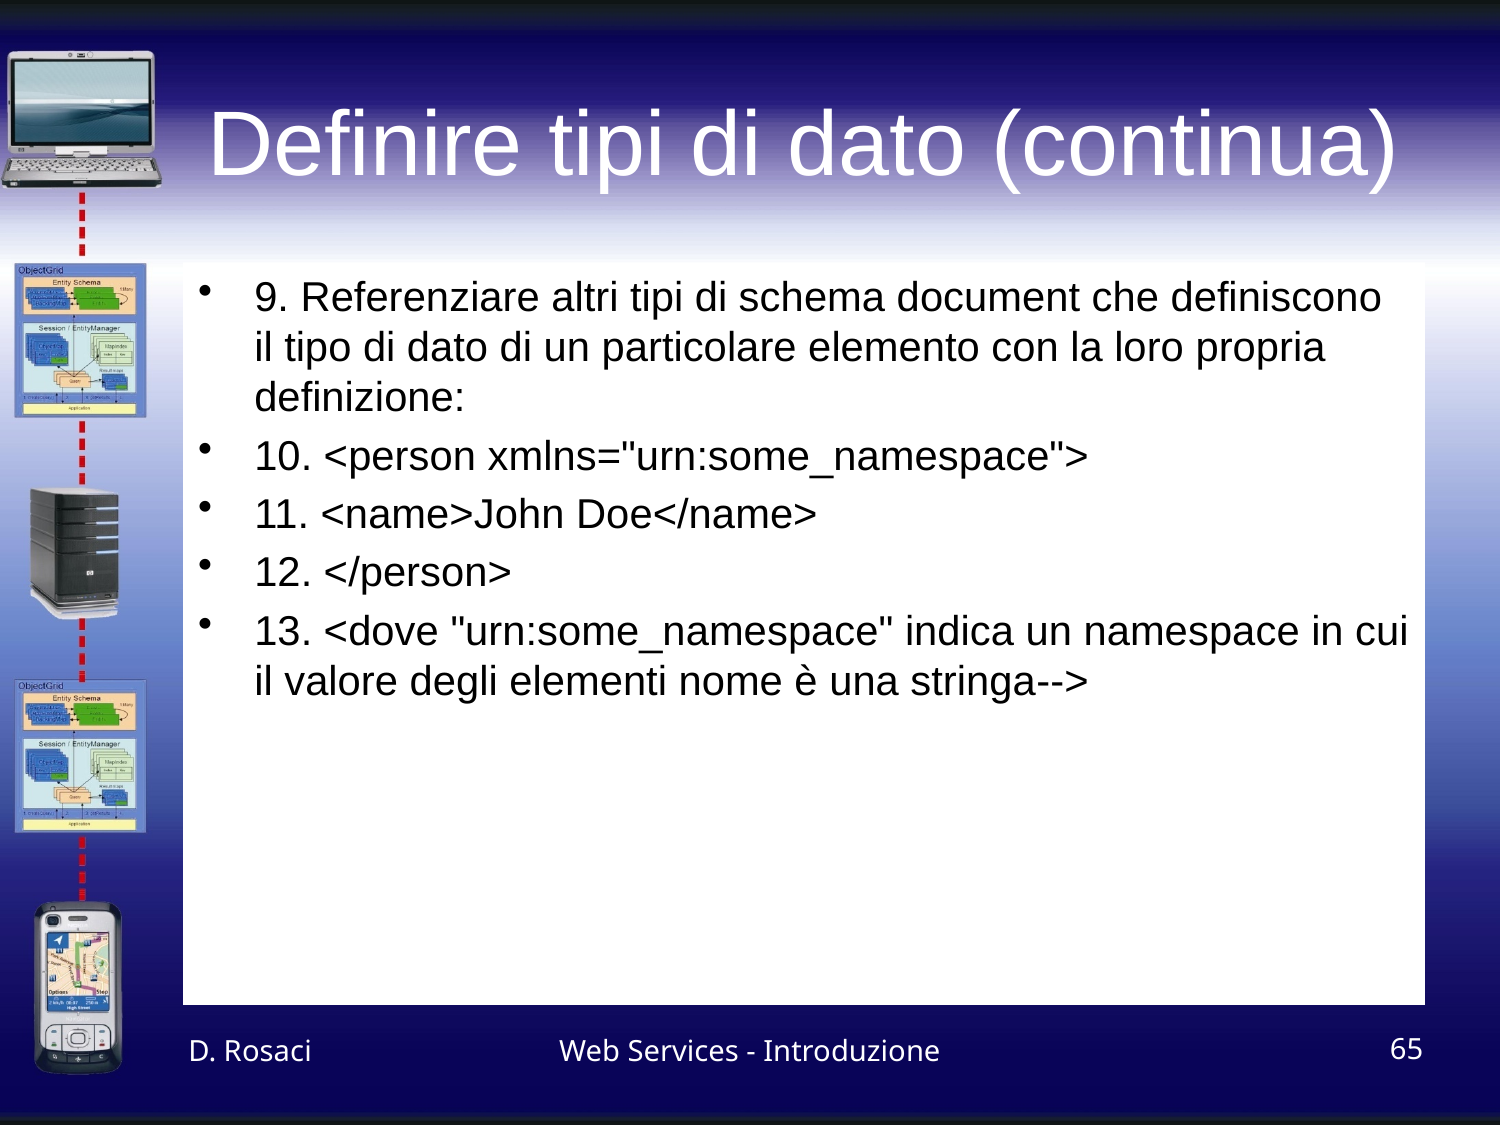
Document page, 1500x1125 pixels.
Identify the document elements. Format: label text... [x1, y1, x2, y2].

title Definire tipi di dato (continua) [182, 44, 1426, 233]
slide_number D. Rosaci [74, 1024, 426, 1103]
footer Web Services - Introduzione [512, 1024, 988, 1103]
picture [0, 0, 1500, 1125]
list 9. Referenziare altri tipi di schema document che definiscono il tipo di dato di un particolare elemento con la loro propria definizione: 10. <person xmlns="urn:some_namespace"> 11. <name>John Doe</name> 12. </person> 13. <dove "urn:some_namespace" indica un namespace in cui il valore degli elementi nome è una stringa--> [182, 262, 1426, 1006]
